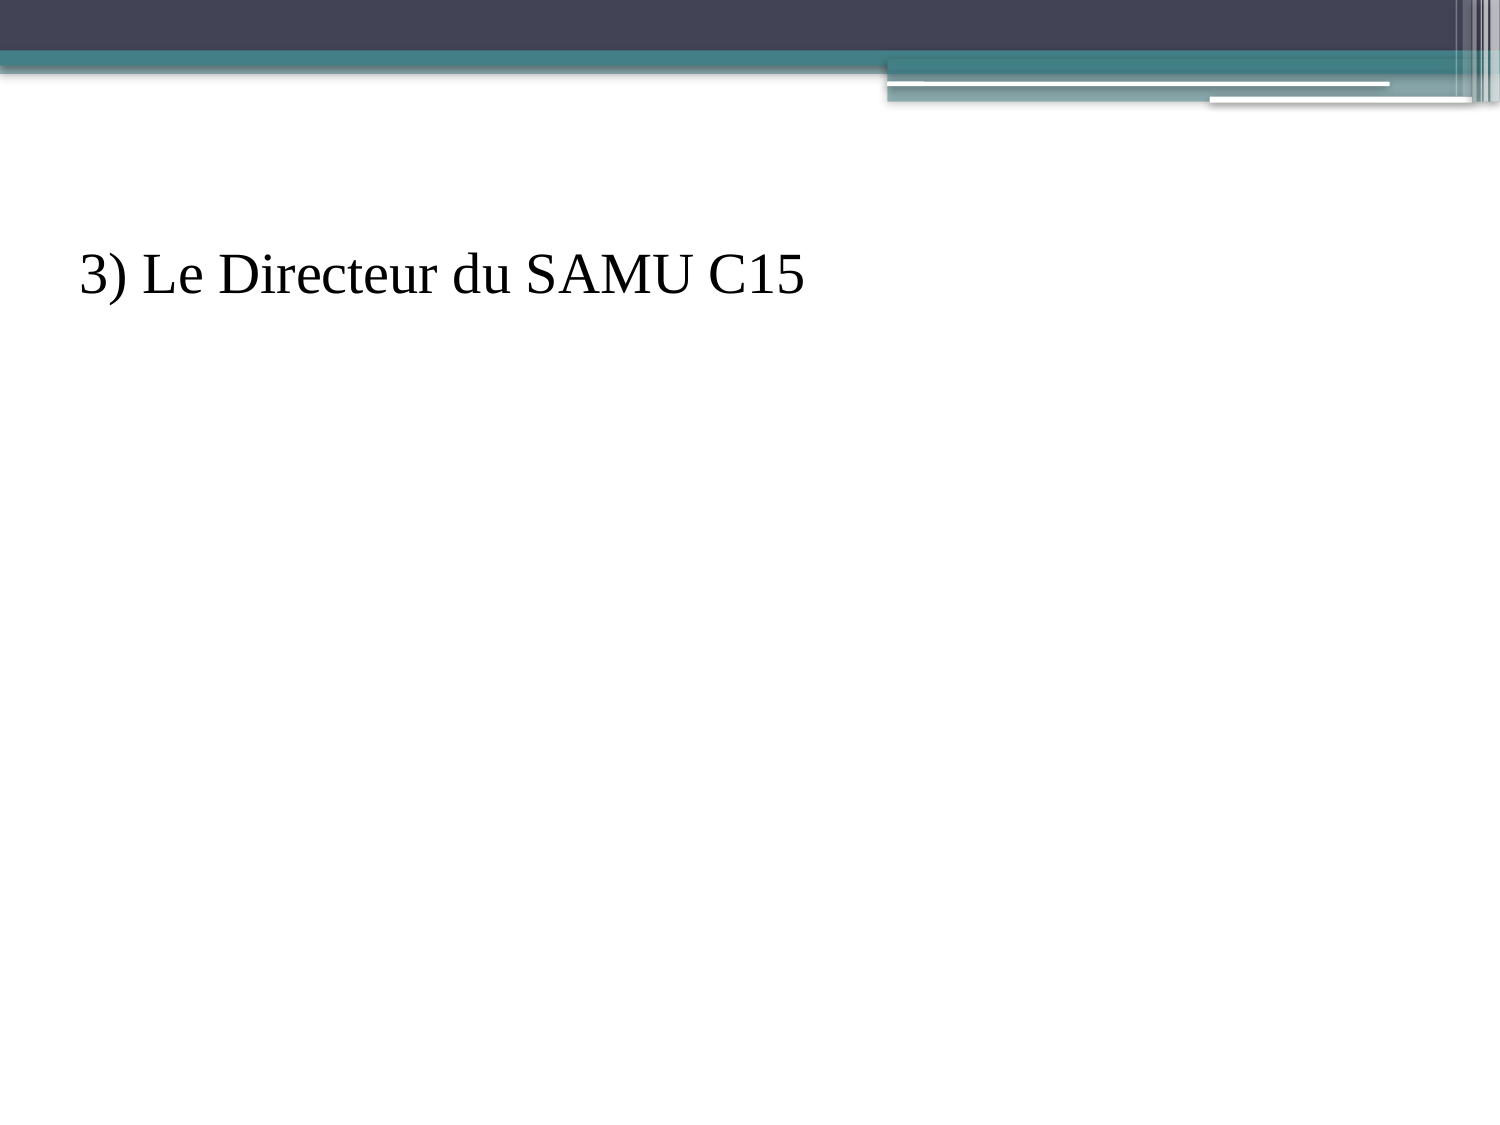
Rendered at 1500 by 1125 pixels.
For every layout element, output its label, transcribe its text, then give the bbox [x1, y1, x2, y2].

title 3) Le Directeur du SAMU C15 [64, 125, 1415, 313]
